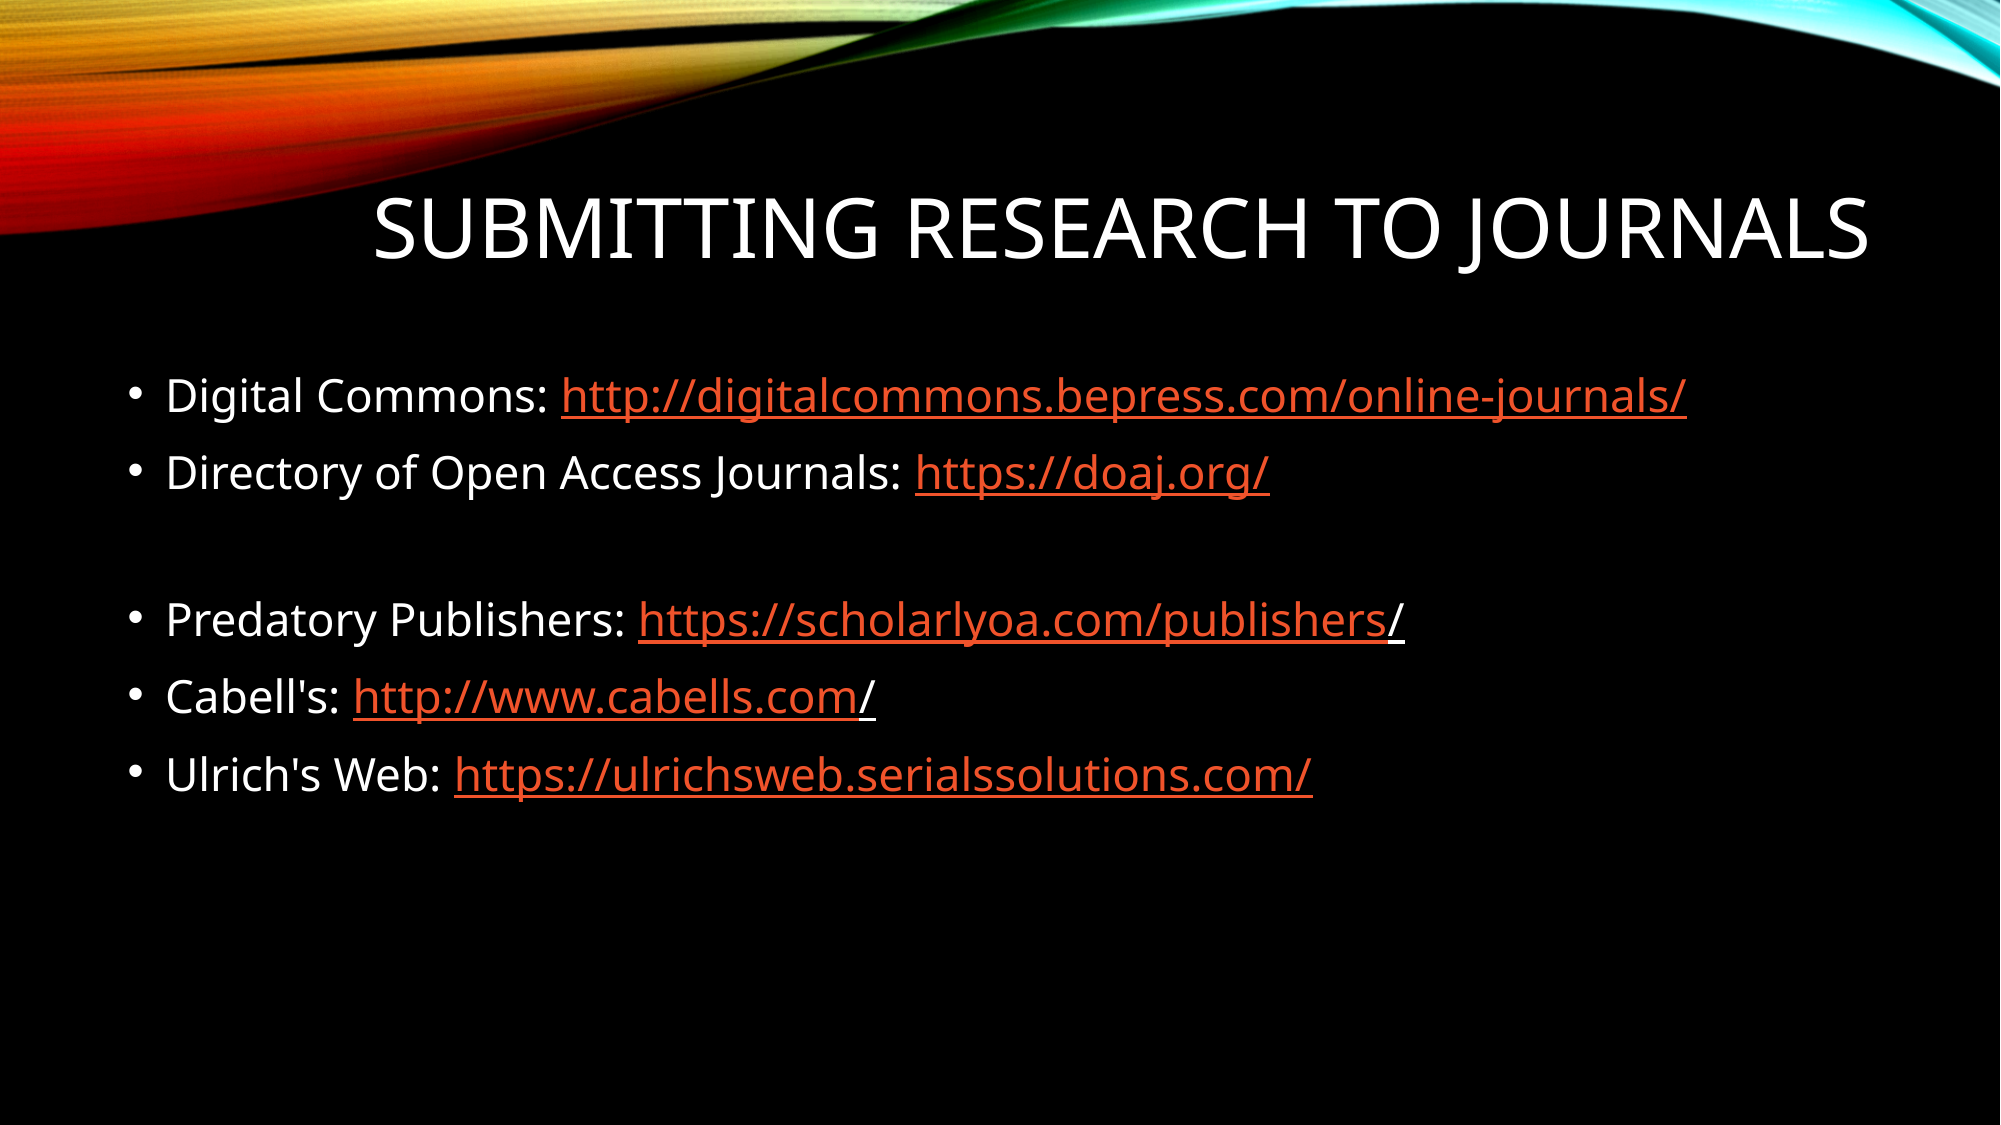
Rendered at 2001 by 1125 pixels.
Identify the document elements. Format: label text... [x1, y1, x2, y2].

picture [0, 0, 2000, 237]
title Submitting Research to Journals [50, 125, 1888, 338]
list Digital Commons: http://digitalcommons.bepress.com/online-journals/ Directory of Open Access Journals: https://doaj.org/ Predatory Publishers: https://scholarlyoa.com/publishers/ Cabell's: http://www.cabells.com/ Ulrich's Web: https://ulrichsweb.serialssolutions.com/ [112, 360, 1888, 1021]
